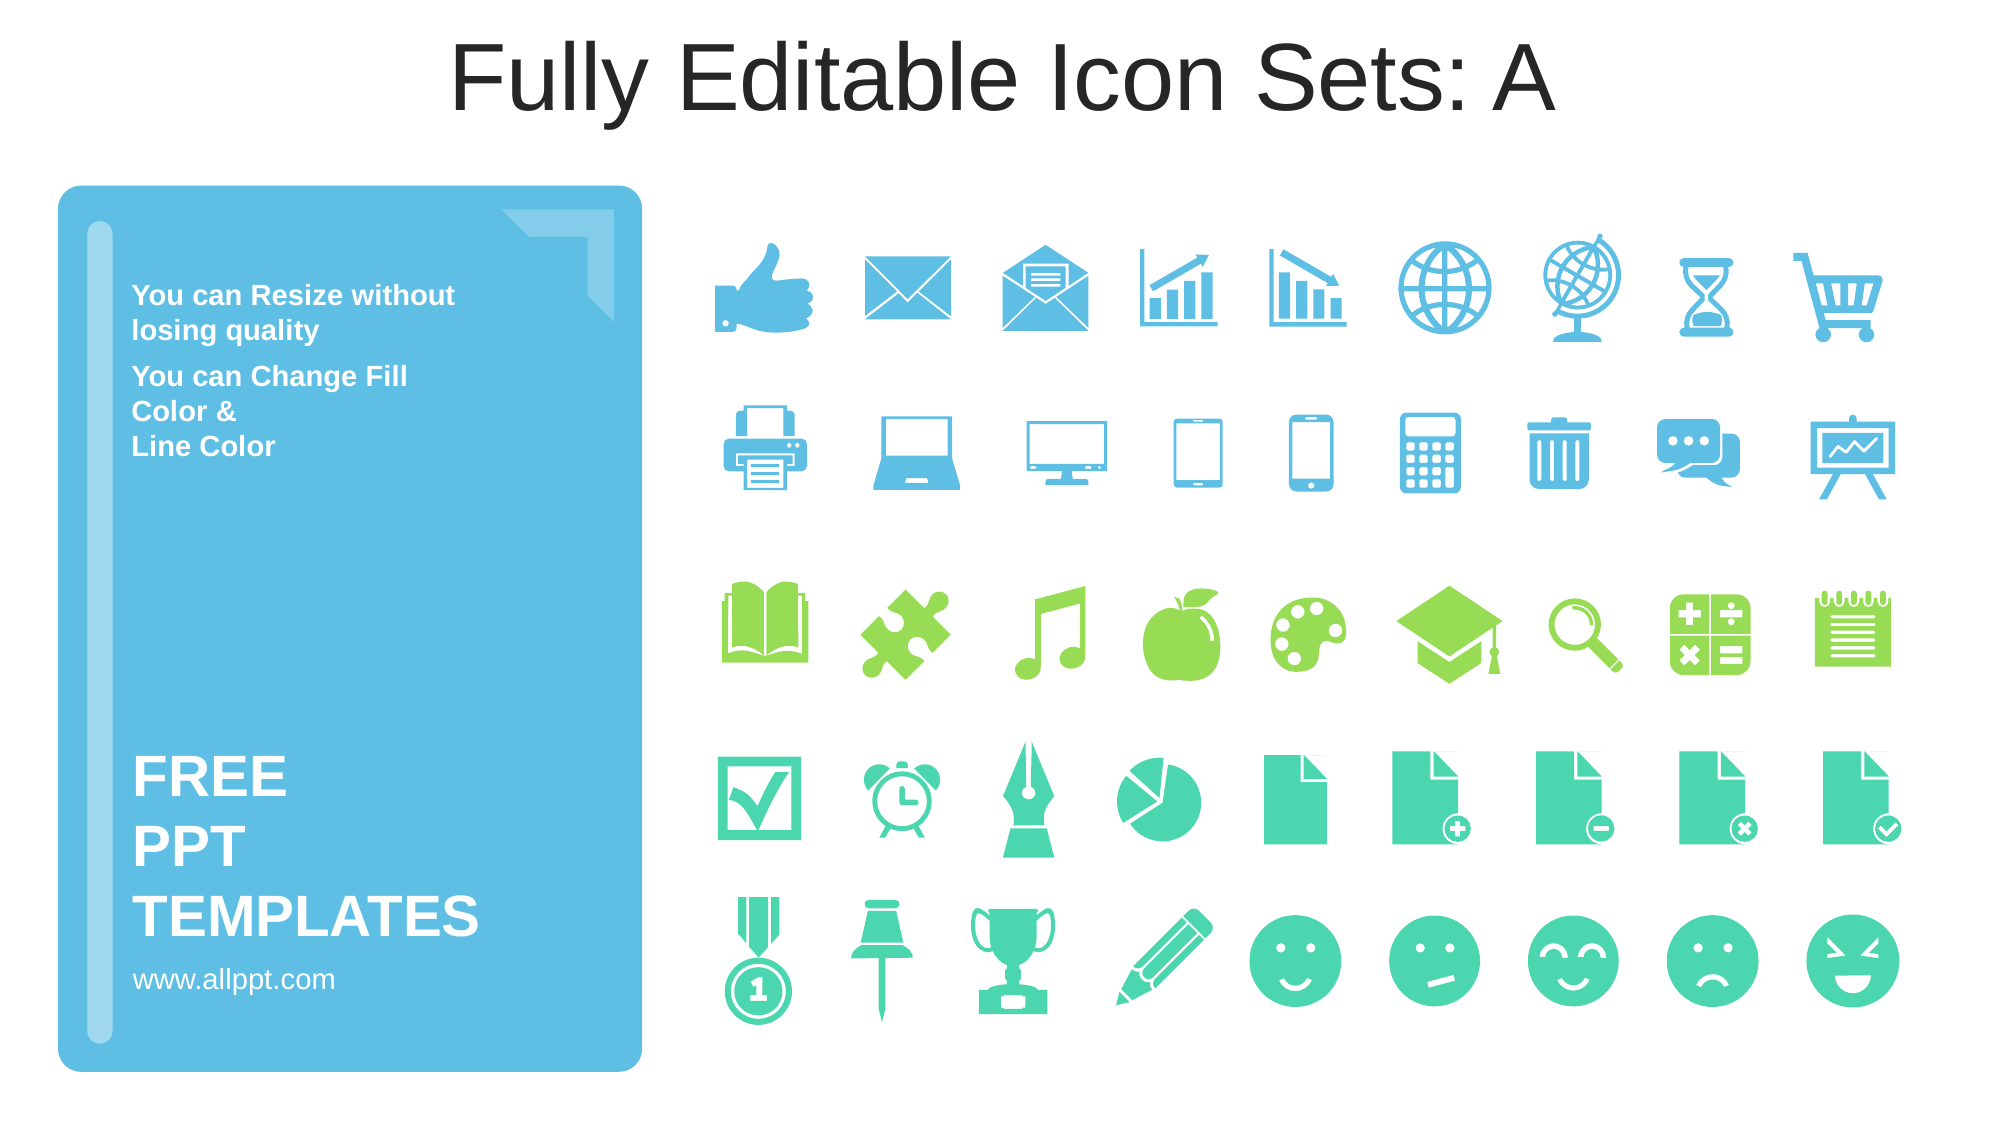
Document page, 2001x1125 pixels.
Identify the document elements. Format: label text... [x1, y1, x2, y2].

text_box [1139, 248, 1219, 327]
text_box [1813, 589, 1893, 668]
text_box [1014, 584, 1087, 681]
text_box [1394, 584, 1505, 686]
text_box [1391, 748, 1472, 846]
text_box [722, 404, 809, 492]
text_box [1678, 256, 1735, 338]
text_box [1792, 251, 1884, 344]
text_box [1141, 587, 1222, 682]
text_box [1116, 756, 1203, 843]
text_box [1398, 411, 1462, 495]
text_box [1388, 914, 1482, 1008]
text_box [862, 760, 942, 839]
text_box [1668, 593, 1752, 677]
text_box [723, 896, 794, 1026]
text_box [1678, 748, 1759, 846]
text_box [717, 756, 802, 841]
text_box [1248, 914, 1343, 1009]
text_box [1172, 417, 1224, 489]
text_box [849, 898, 915, 1023]
text_box [1397, 240, 1493, 336]
text_box [1526, 416, 1592, 490]
text_box [1542, 232, 1623, 343]
text_box [1269, 596, 1348, 673]
text_box [1114, 907, 1214, 1007]
text_box [1534, 748, 1616, 846]
text_box [970, 906, 1057, 1016]
text_box [1526, 914, 1620, 1008]
text_box [1656, 417, 1741, 489]
text_box [1821, 748, 1903, 846]
text_box [1025, 420, 1109, 487]
text_box [1268, 248, 1348, 328]
text_box [1805, 913, 1901, 1009]
text_box [1547, 597, 1625, 674]
text_box [1287, 413, 1335, 493]
text_box [720, 580, 810, 664]
text_box [862, 255, 954, 321]
text_box [1278, 247, 1341, 320]
text_box [1809, 413, 1897, 501]
text_box [1665, 914, 1760, 1009]
text_box [714, 241, 815, 334]
text_box [1000, 243, 1091, 332]
text_box [1263, 752, 1330, 845]
text_box [872, 415, 962, 491]
list Fully Editable Icon Sets: A [53, 20, 1952, 140]
text_box [858, 588, 953, 682]
text_box [1000, 741, 1057, 859]
